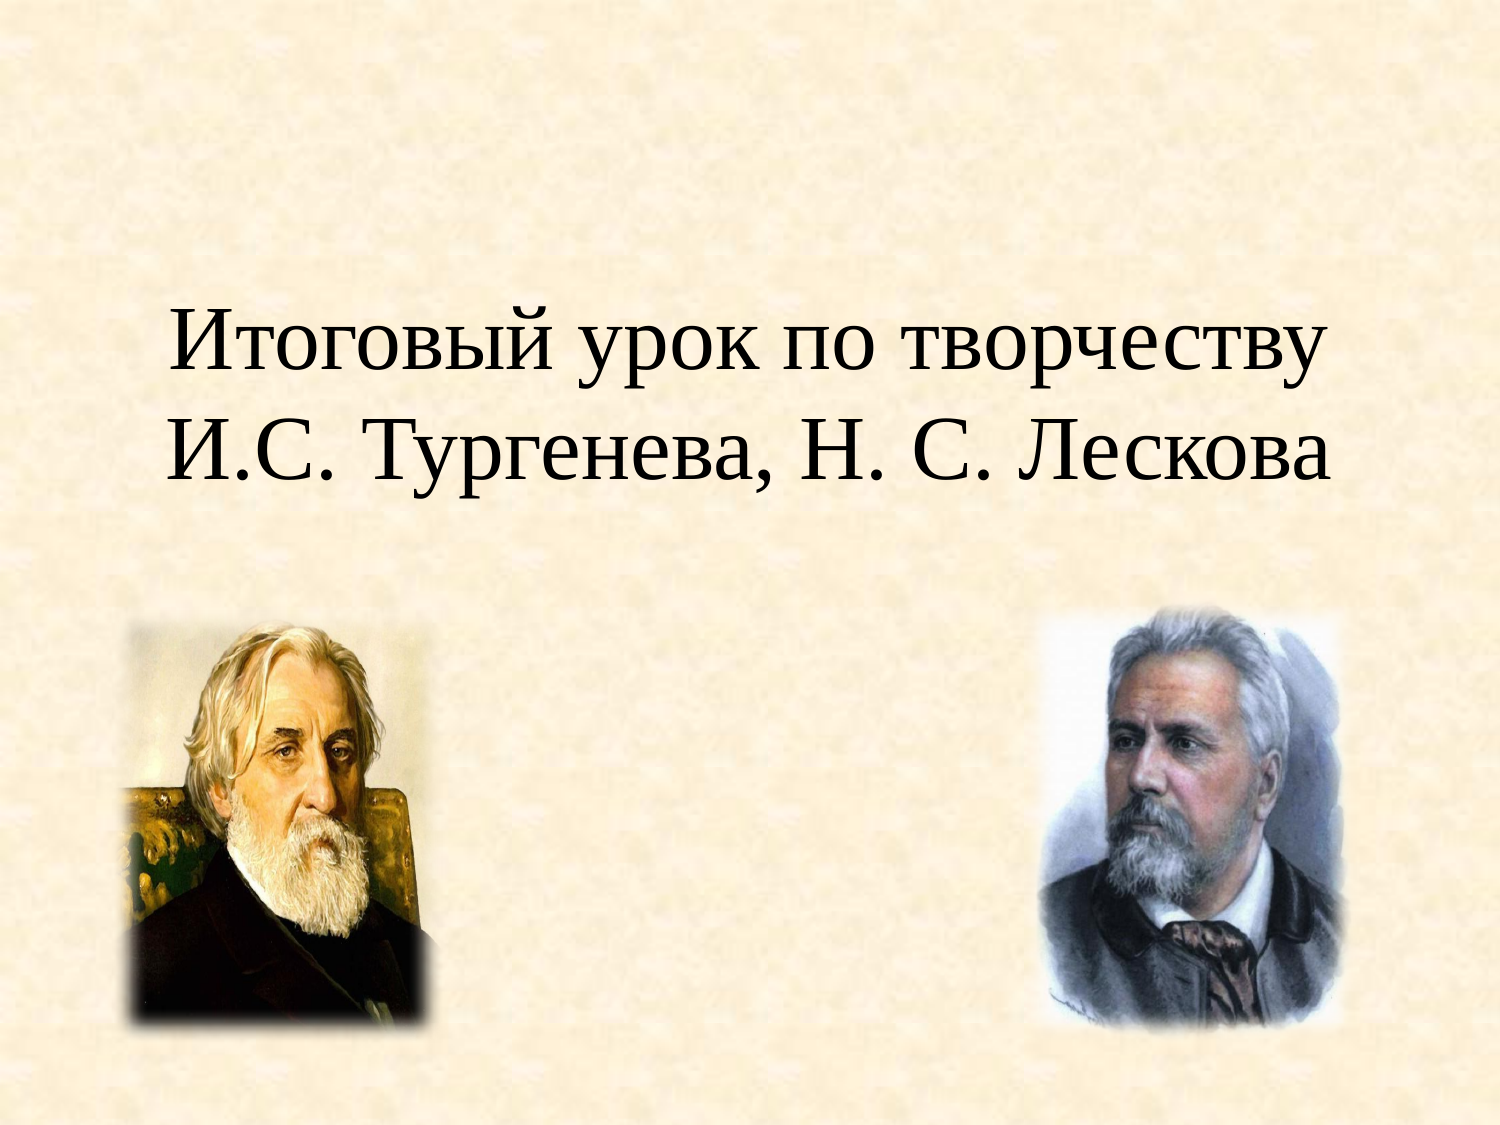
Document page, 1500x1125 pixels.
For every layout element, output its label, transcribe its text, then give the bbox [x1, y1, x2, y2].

title Итоговый урок по творчеству И.С. Тургенева, Н. С. Лескова [112, 267, 1388, 509]
picture [0, 0, 1500, 1125]
